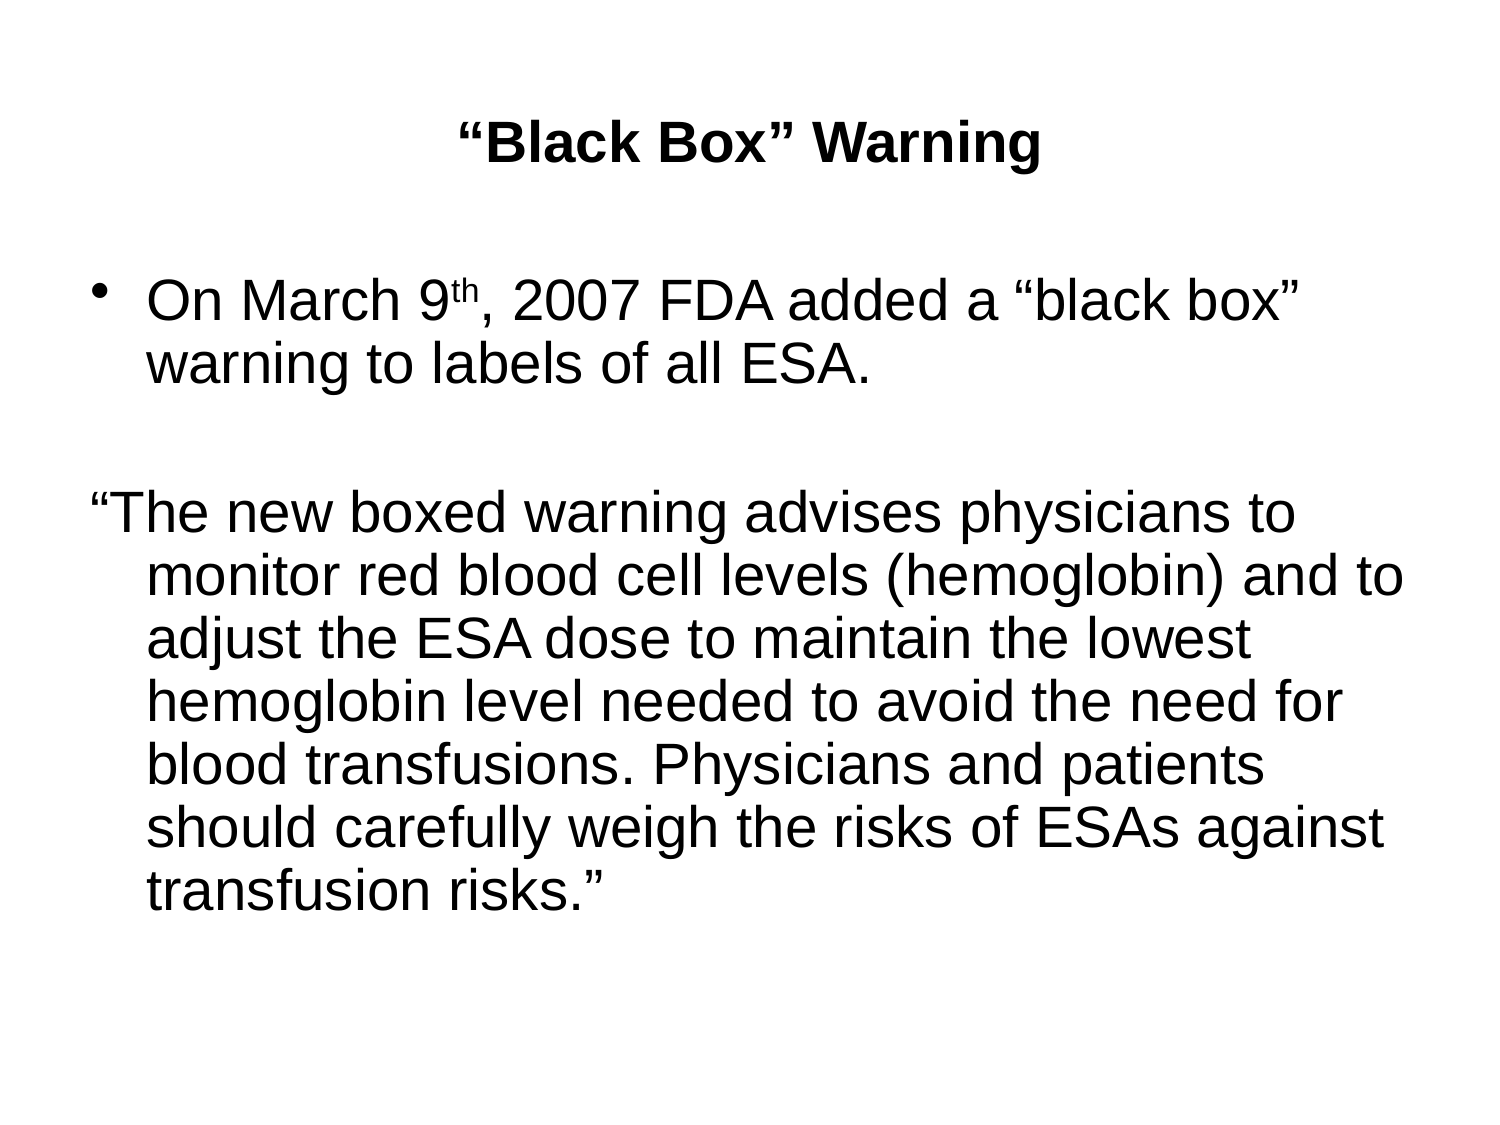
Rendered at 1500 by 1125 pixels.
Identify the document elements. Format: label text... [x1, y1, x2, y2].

list On March 9th, 2007 FDA added a “black box” warning to labels of all ESA. “The new boxed warning advises physicians to monitor red blood cell levels (hemoglobin) and to adjust the ESA dose to maintain the lowest hemoglobin level needed to avoid the need for blood transfusions. Physicians and patients should carefully weigh the risks of ESAs against transfusion risks.” [74, 262, 1426, 1006]
title “Black Box” Warning [74, 44, 1426, 233]
